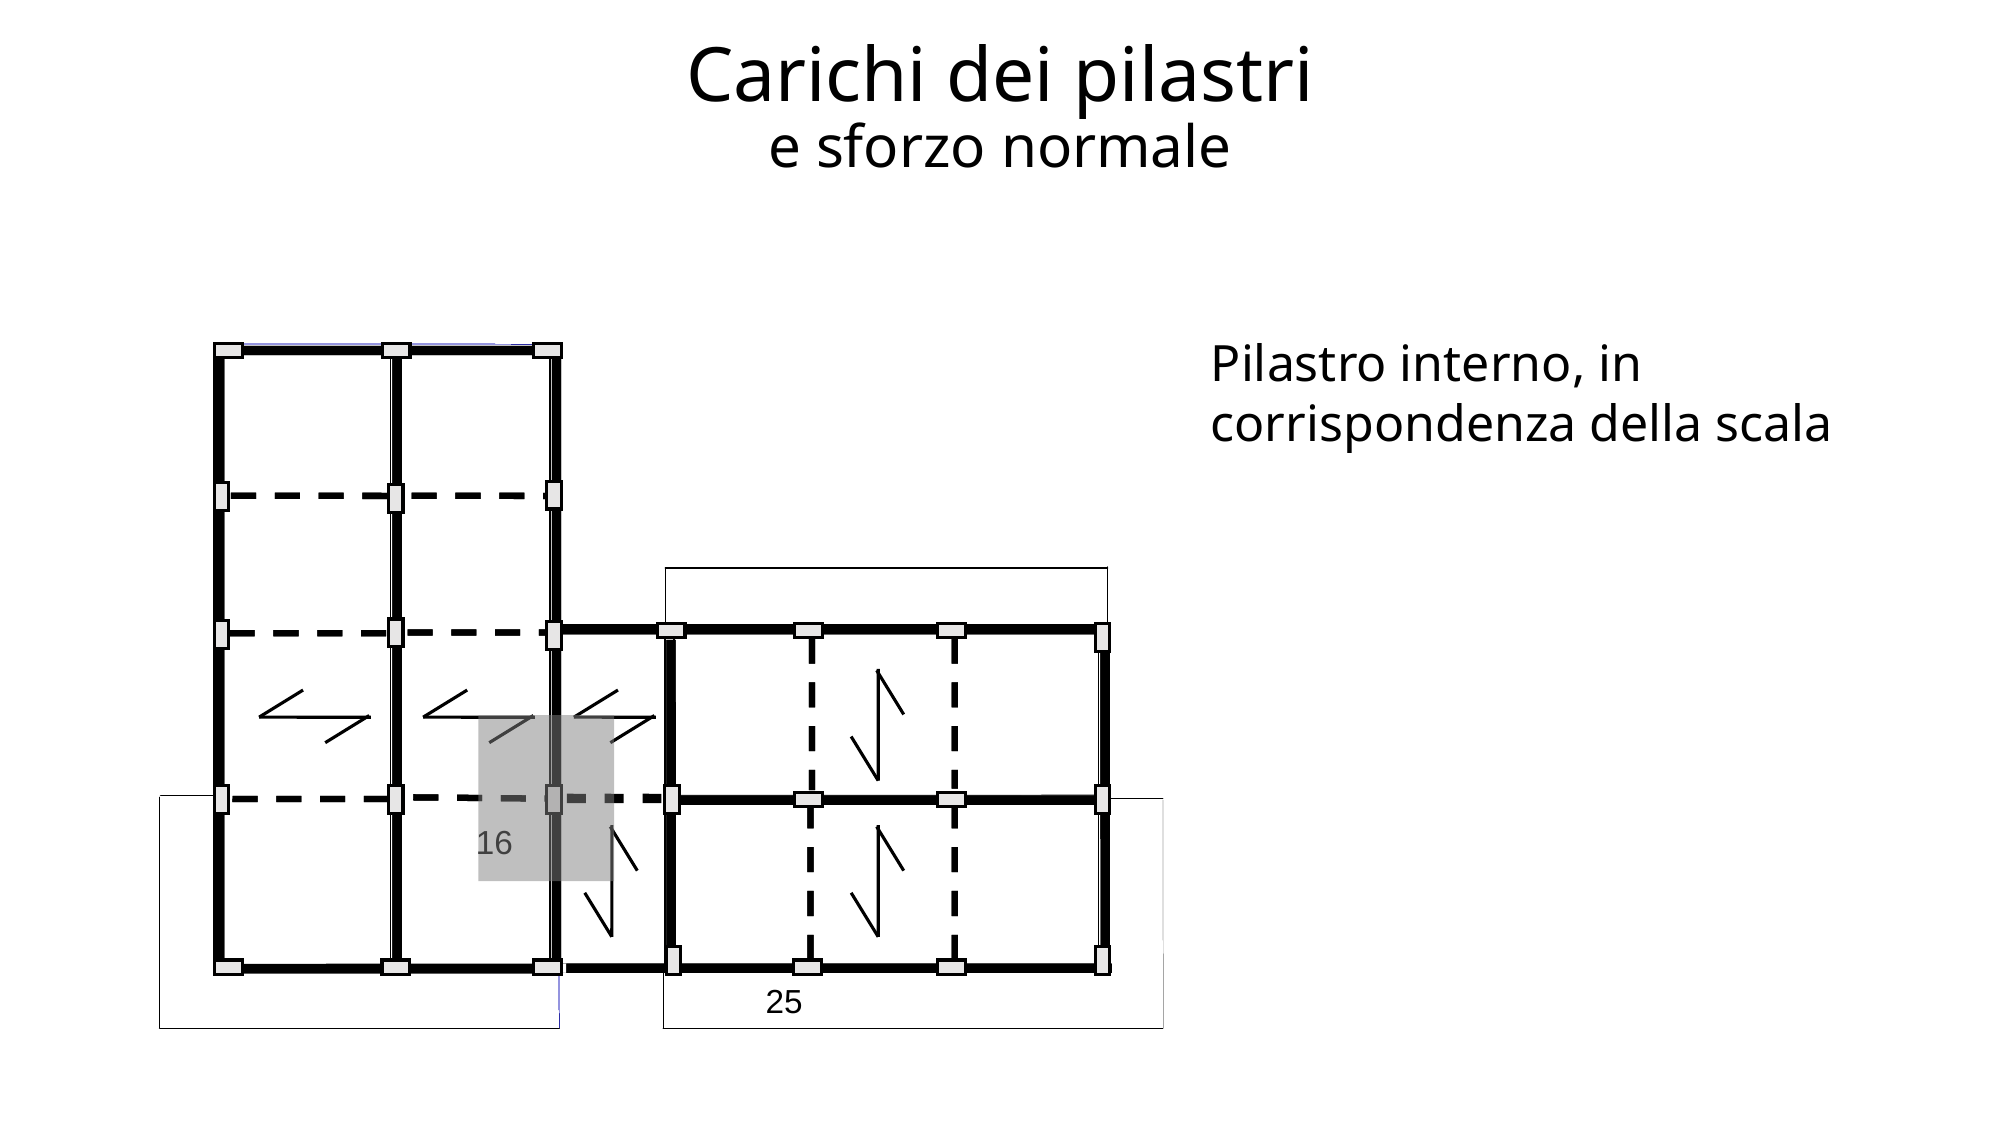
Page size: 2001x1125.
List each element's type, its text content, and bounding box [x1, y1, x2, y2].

title Carichi dei pilastri e sforzo normale [137, 0, 1863, 218]
text_box Pilastro interno, in corrispondenza della scala [1196, 324, 1858, 482]
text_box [104, 341, 1204, 1069]
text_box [214, 343, 1110, 975]
